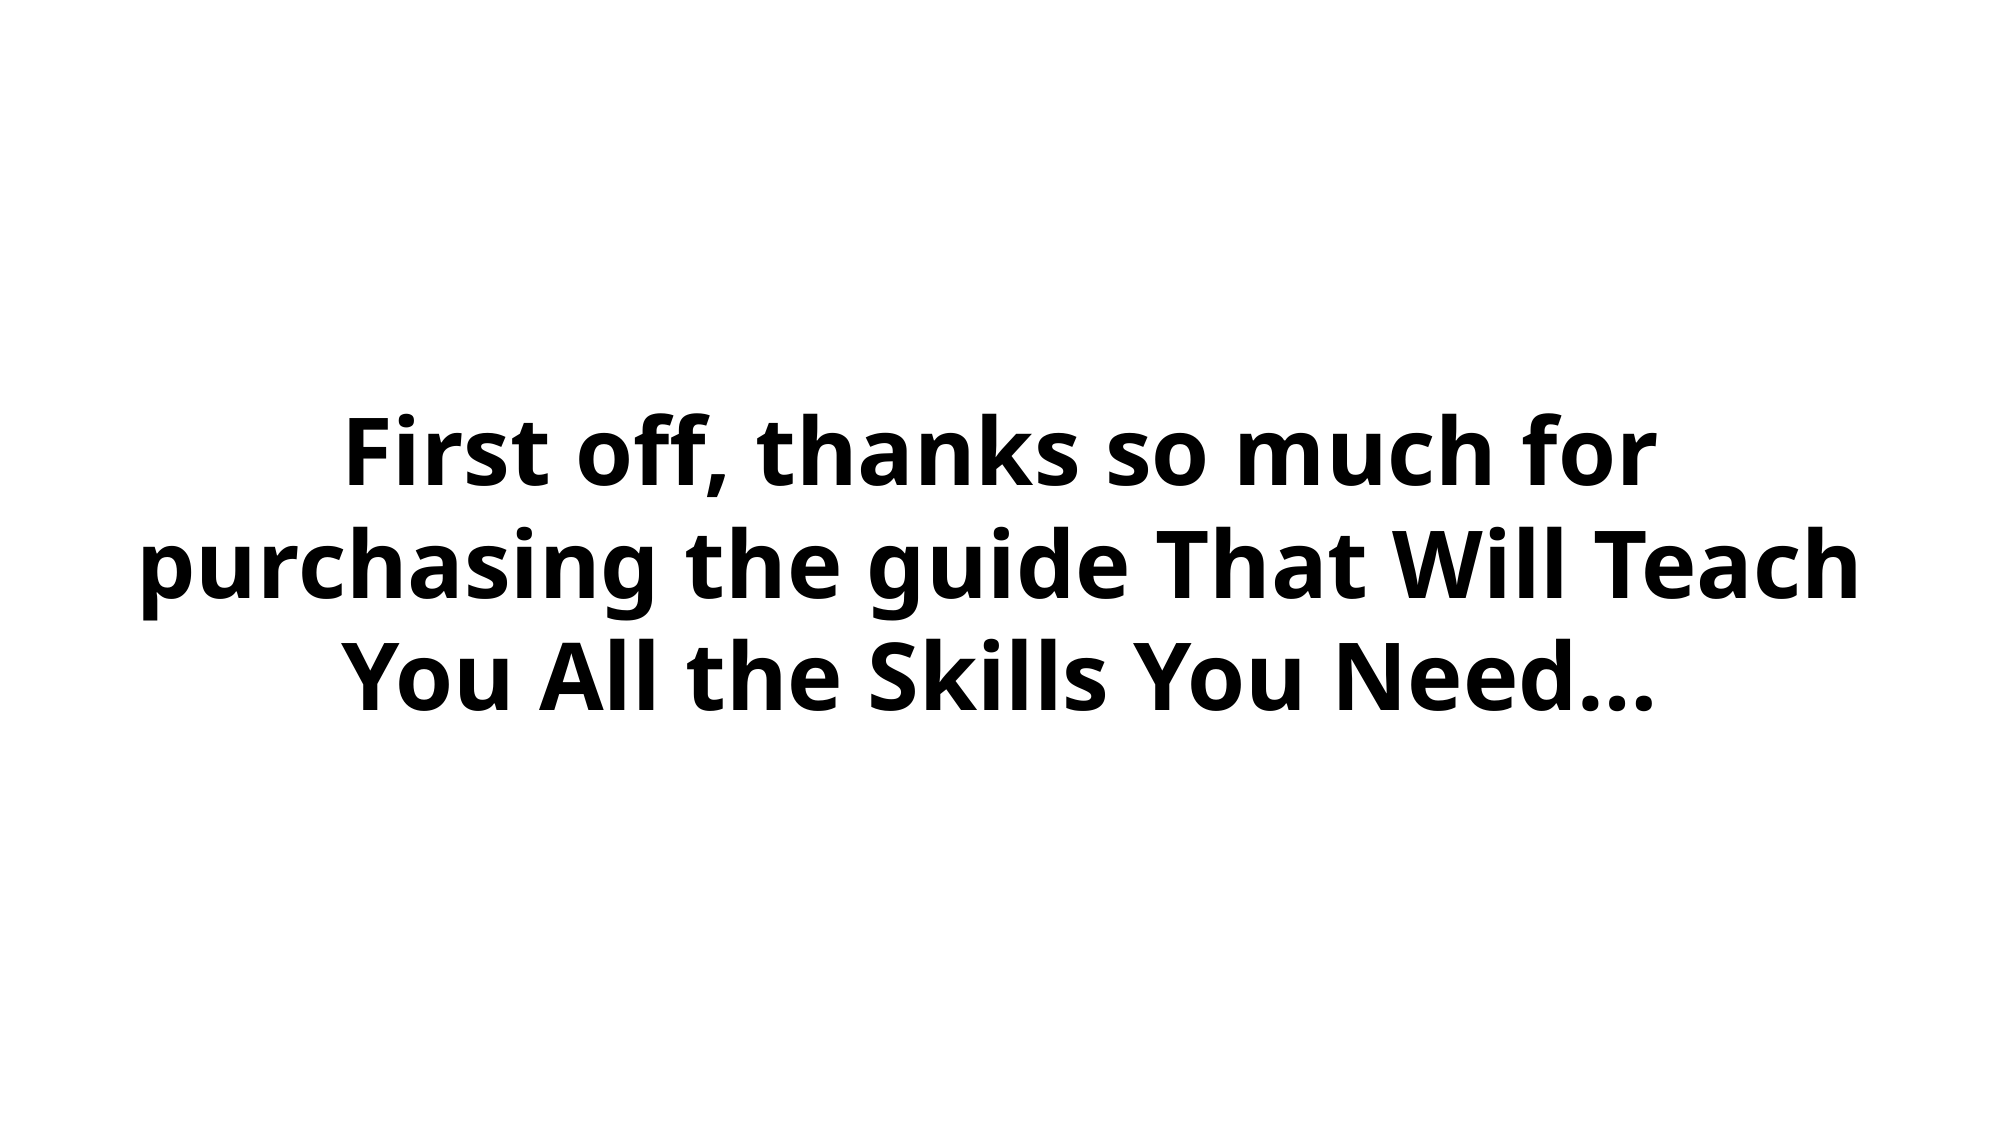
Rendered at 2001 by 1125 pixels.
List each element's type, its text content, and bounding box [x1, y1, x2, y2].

text_box First off, thanks so much for purchasing the guide That Will Teach You All the Skills You Need… [81, 384, 1919, 737]
